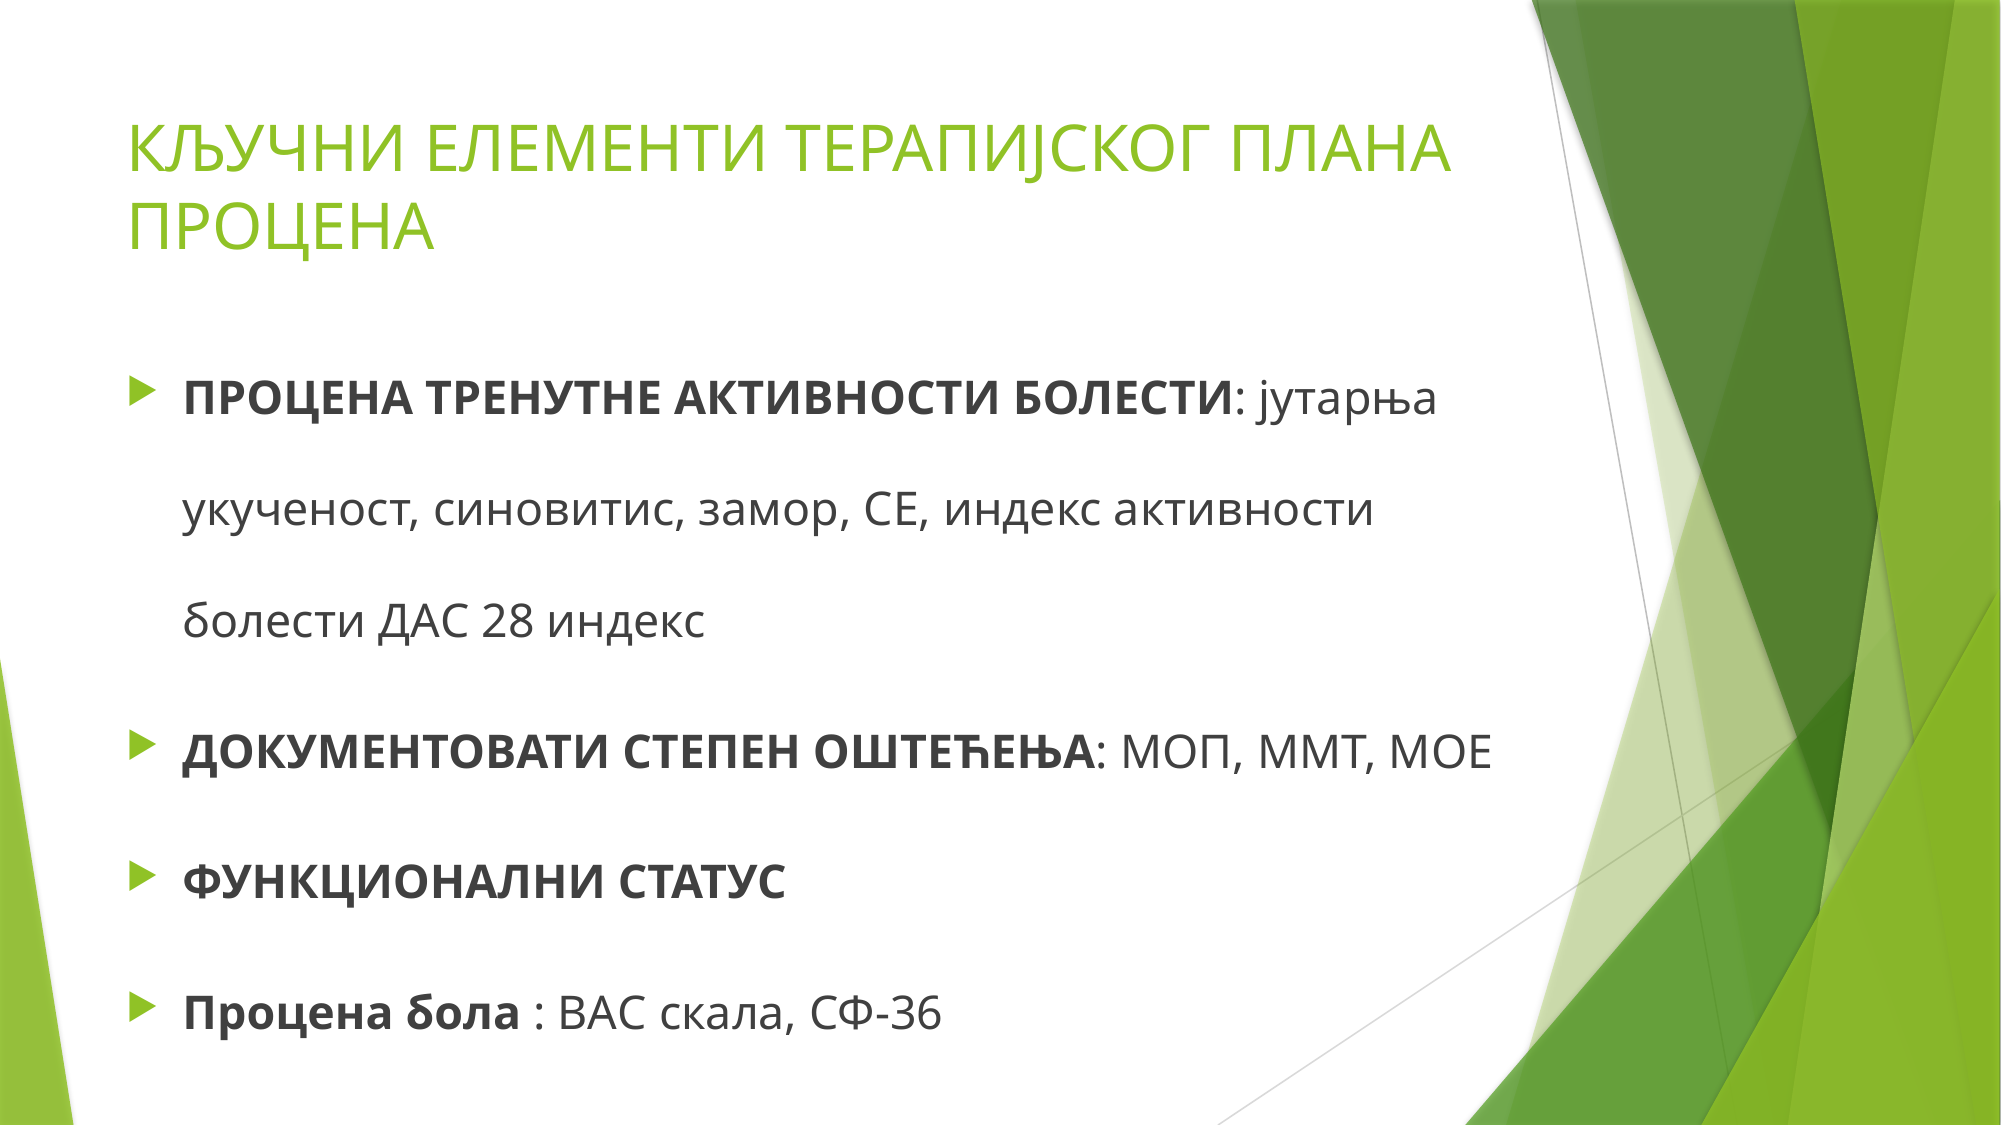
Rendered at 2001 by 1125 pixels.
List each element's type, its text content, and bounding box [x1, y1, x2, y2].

list ПРОЦЕНА ТРЕНУТНЕ АКТИВНОСТИ БОЛЕСТИ: јутарња укученост, синовитис, замор, СЕ, индекс активности болести ДАС 28 индекс ДОКУМЕНТОВАТИ СТЕПЕН ОШТЕЋЕЊА: МОП, ММТ, МОЕ ФУНКЦИОНАЛНИ СТАТУС Процена бола : ВАС скала, СФ-36 [111, 304, 1522, 1064]
title КЉУЧНИ ЕЛЕМЕНТИ ТЕРАПИЈСКОГ ПЛАНА ПРОЦЕНА [111, 99, 1522, 304]
